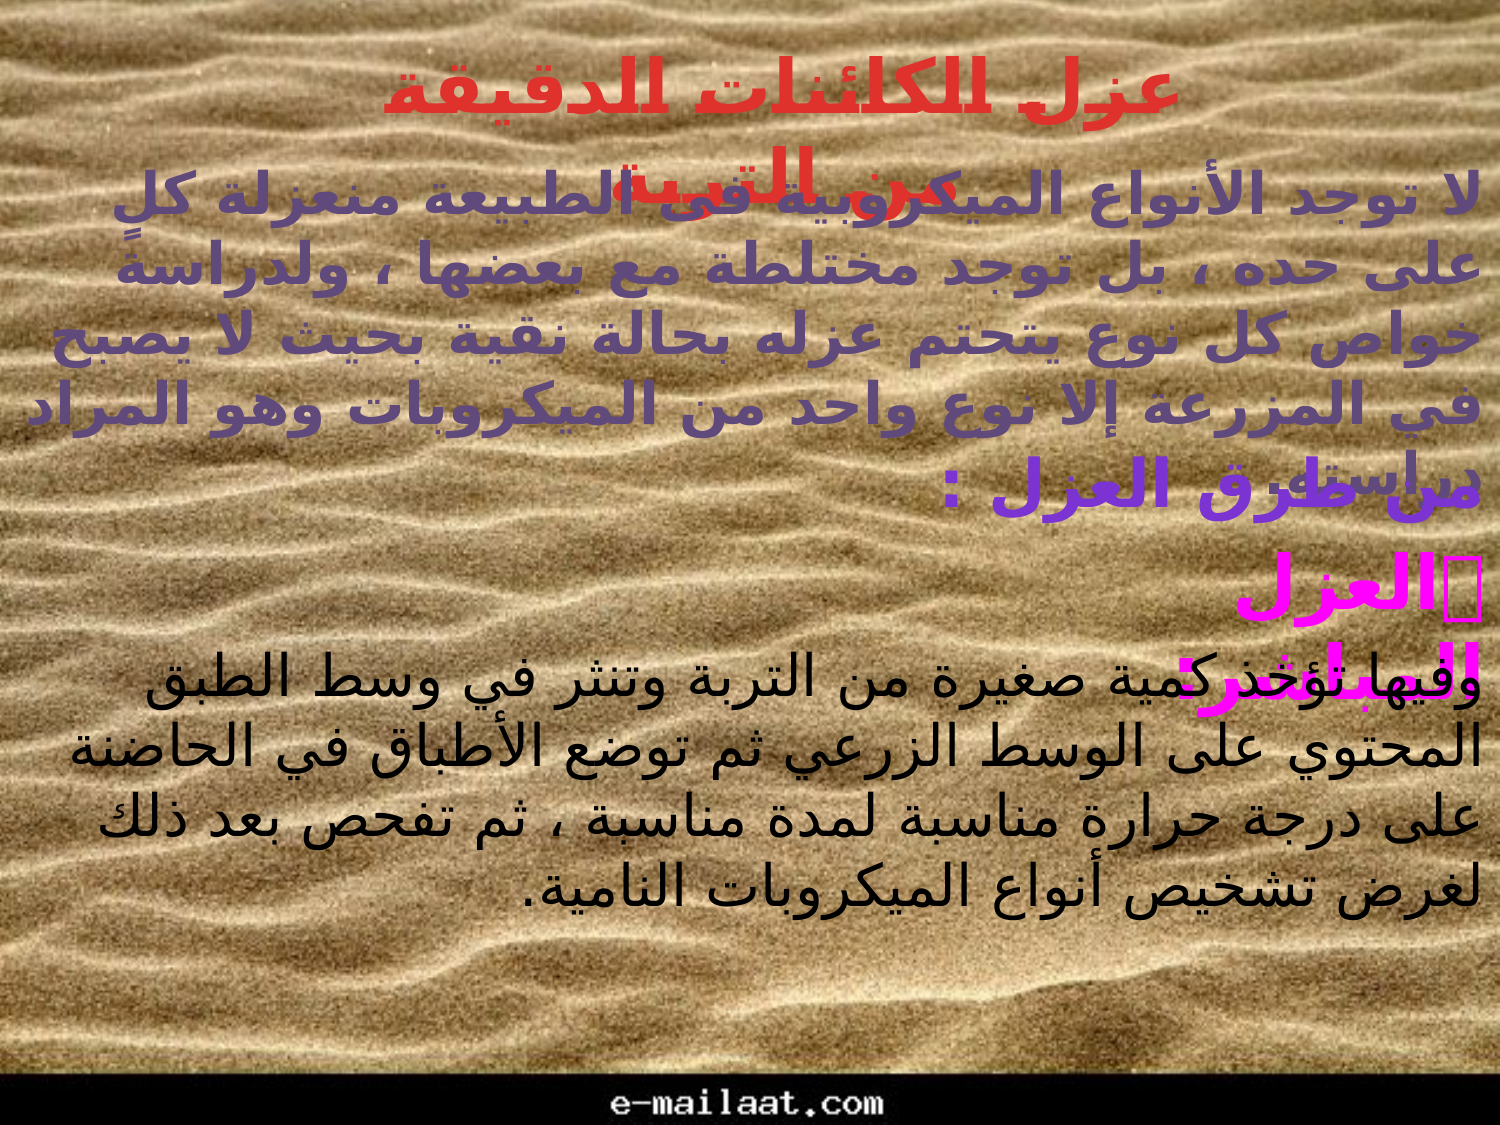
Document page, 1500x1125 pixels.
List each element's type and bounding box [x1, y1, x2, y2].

list [0, 0, 1500, 1125]
